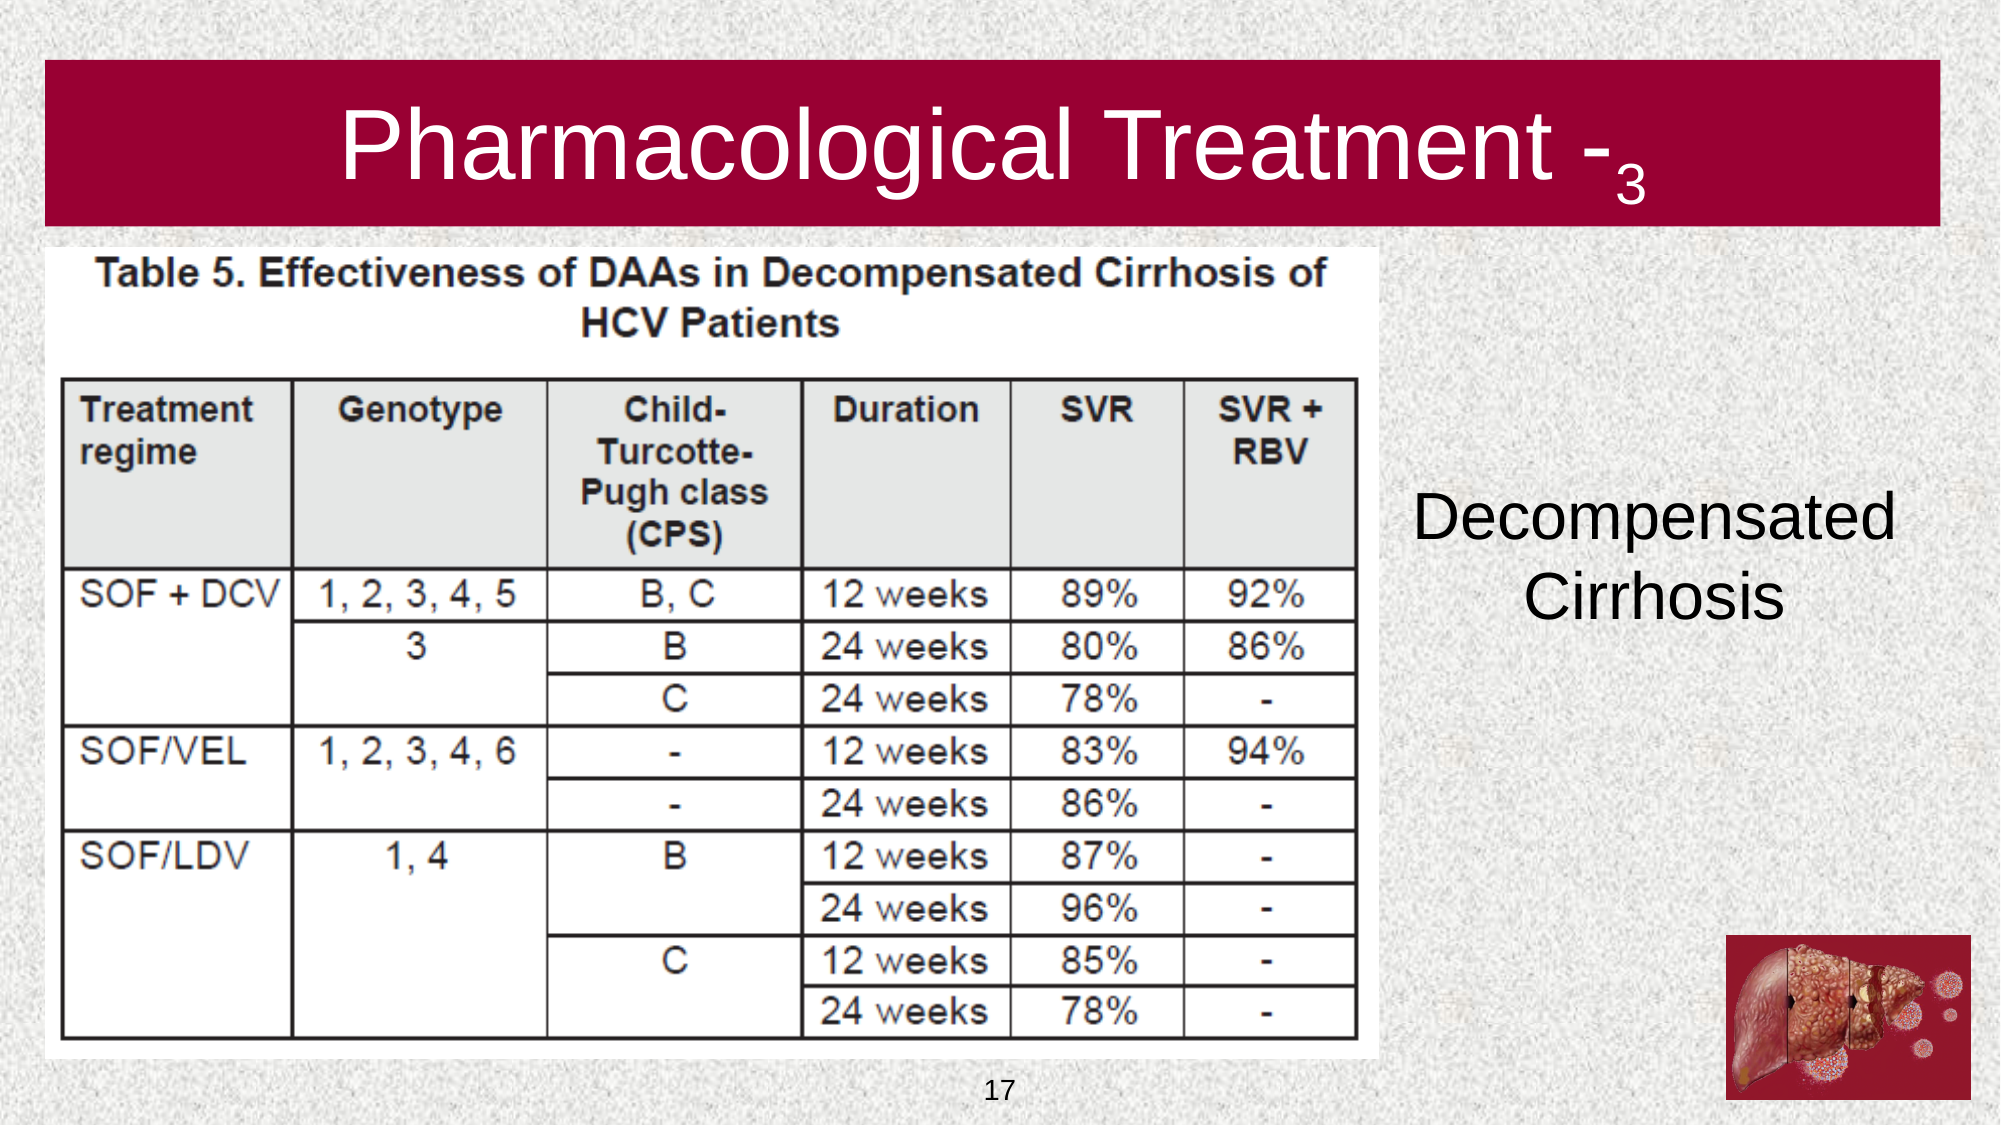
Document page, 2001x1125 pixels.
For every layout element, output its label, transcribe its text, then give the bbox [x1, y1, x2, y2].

picture [0, 0, 2001, 1125]
text_box Pharmacological Treatment -3 [45, 59, 1941, 227]
slide_number 17 [766, 1068, 1234, 1119]
text_box Decompensated Cirrhosis [1382, 465, 1942, 654]
